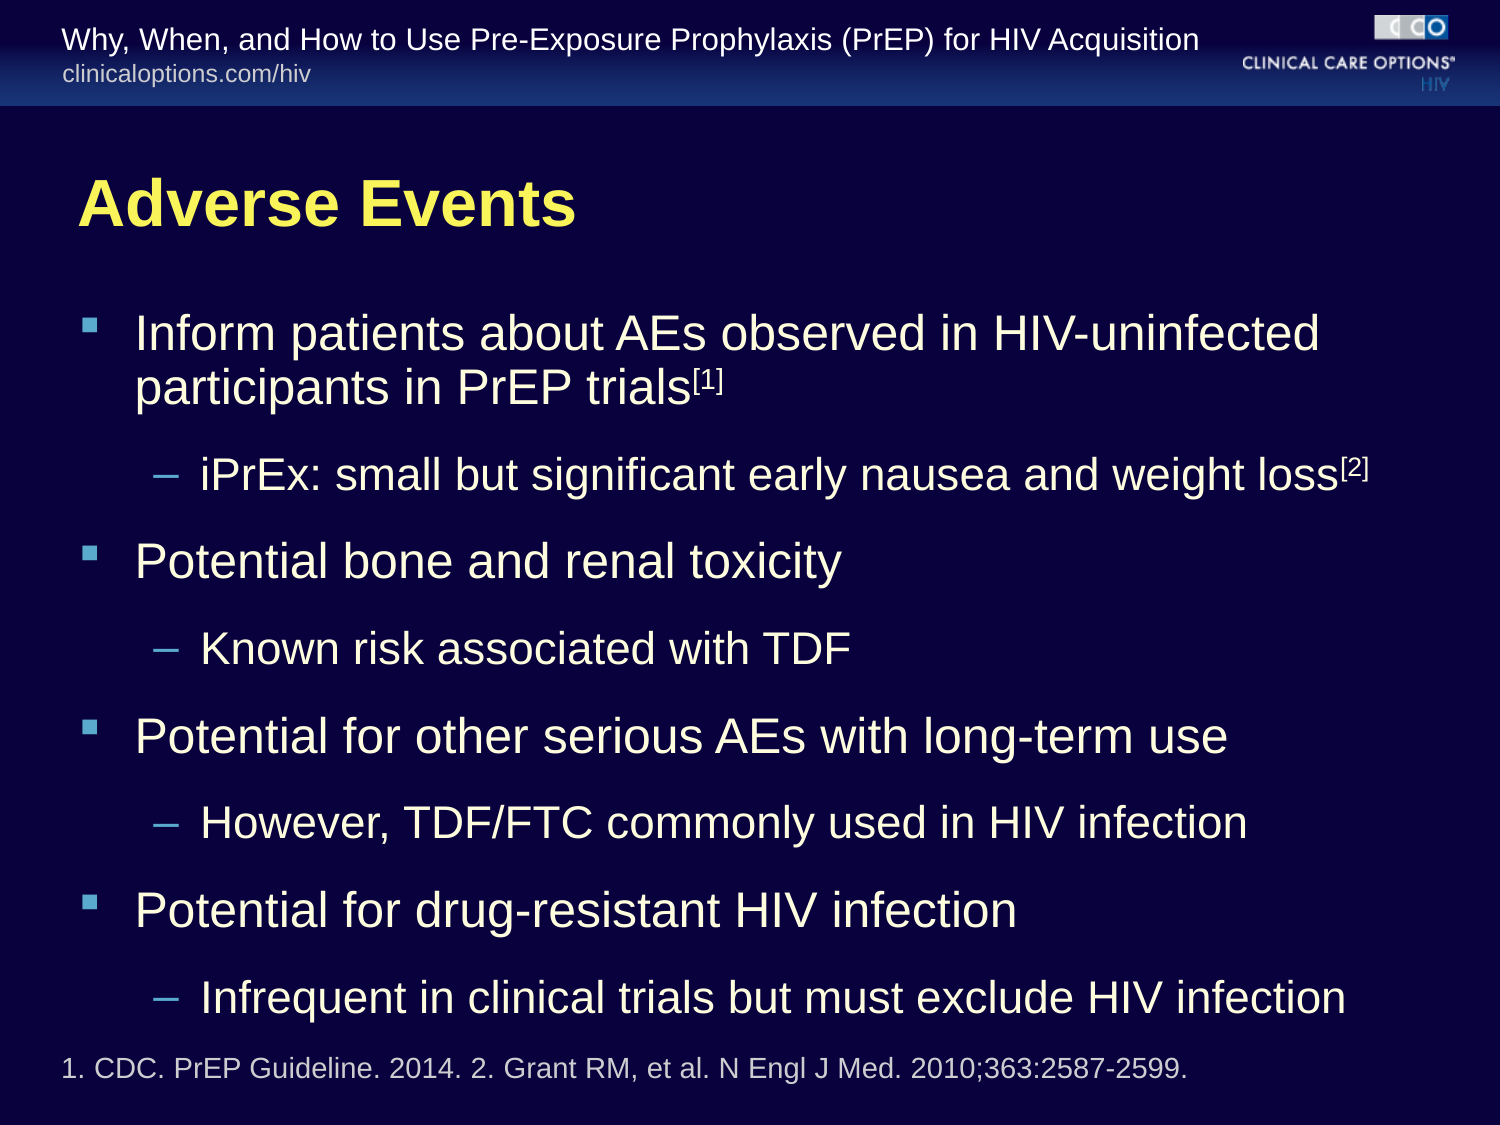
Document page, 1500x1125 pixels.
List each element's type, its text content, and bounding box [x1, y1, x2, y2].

title Adverse Events [62, 109, 1452, 291]
picture [1243, 15, 1455, 91]
text_box 1. CDC. PrEP Guideline. 2014. 2. Grant RM, et al. N Engl J Med. 2010;363:2587-2599. [46, 1042, 1481, 1093]
list Inform patients about AEs observed in HIV-uninfected participants in PrEP trials[1] iPrEx: small but significant early nausea and weight loss[2] Potential bone and renal toxicity Known risk associated with TDF Potential for other serious AEs with long-term use However, TDF/FTC commonly used in HIV infection Potential for drug-resistant HIV infection Infrequent in clinical trials but must exclude HIV infection [63, 299, 1451, 1042]
